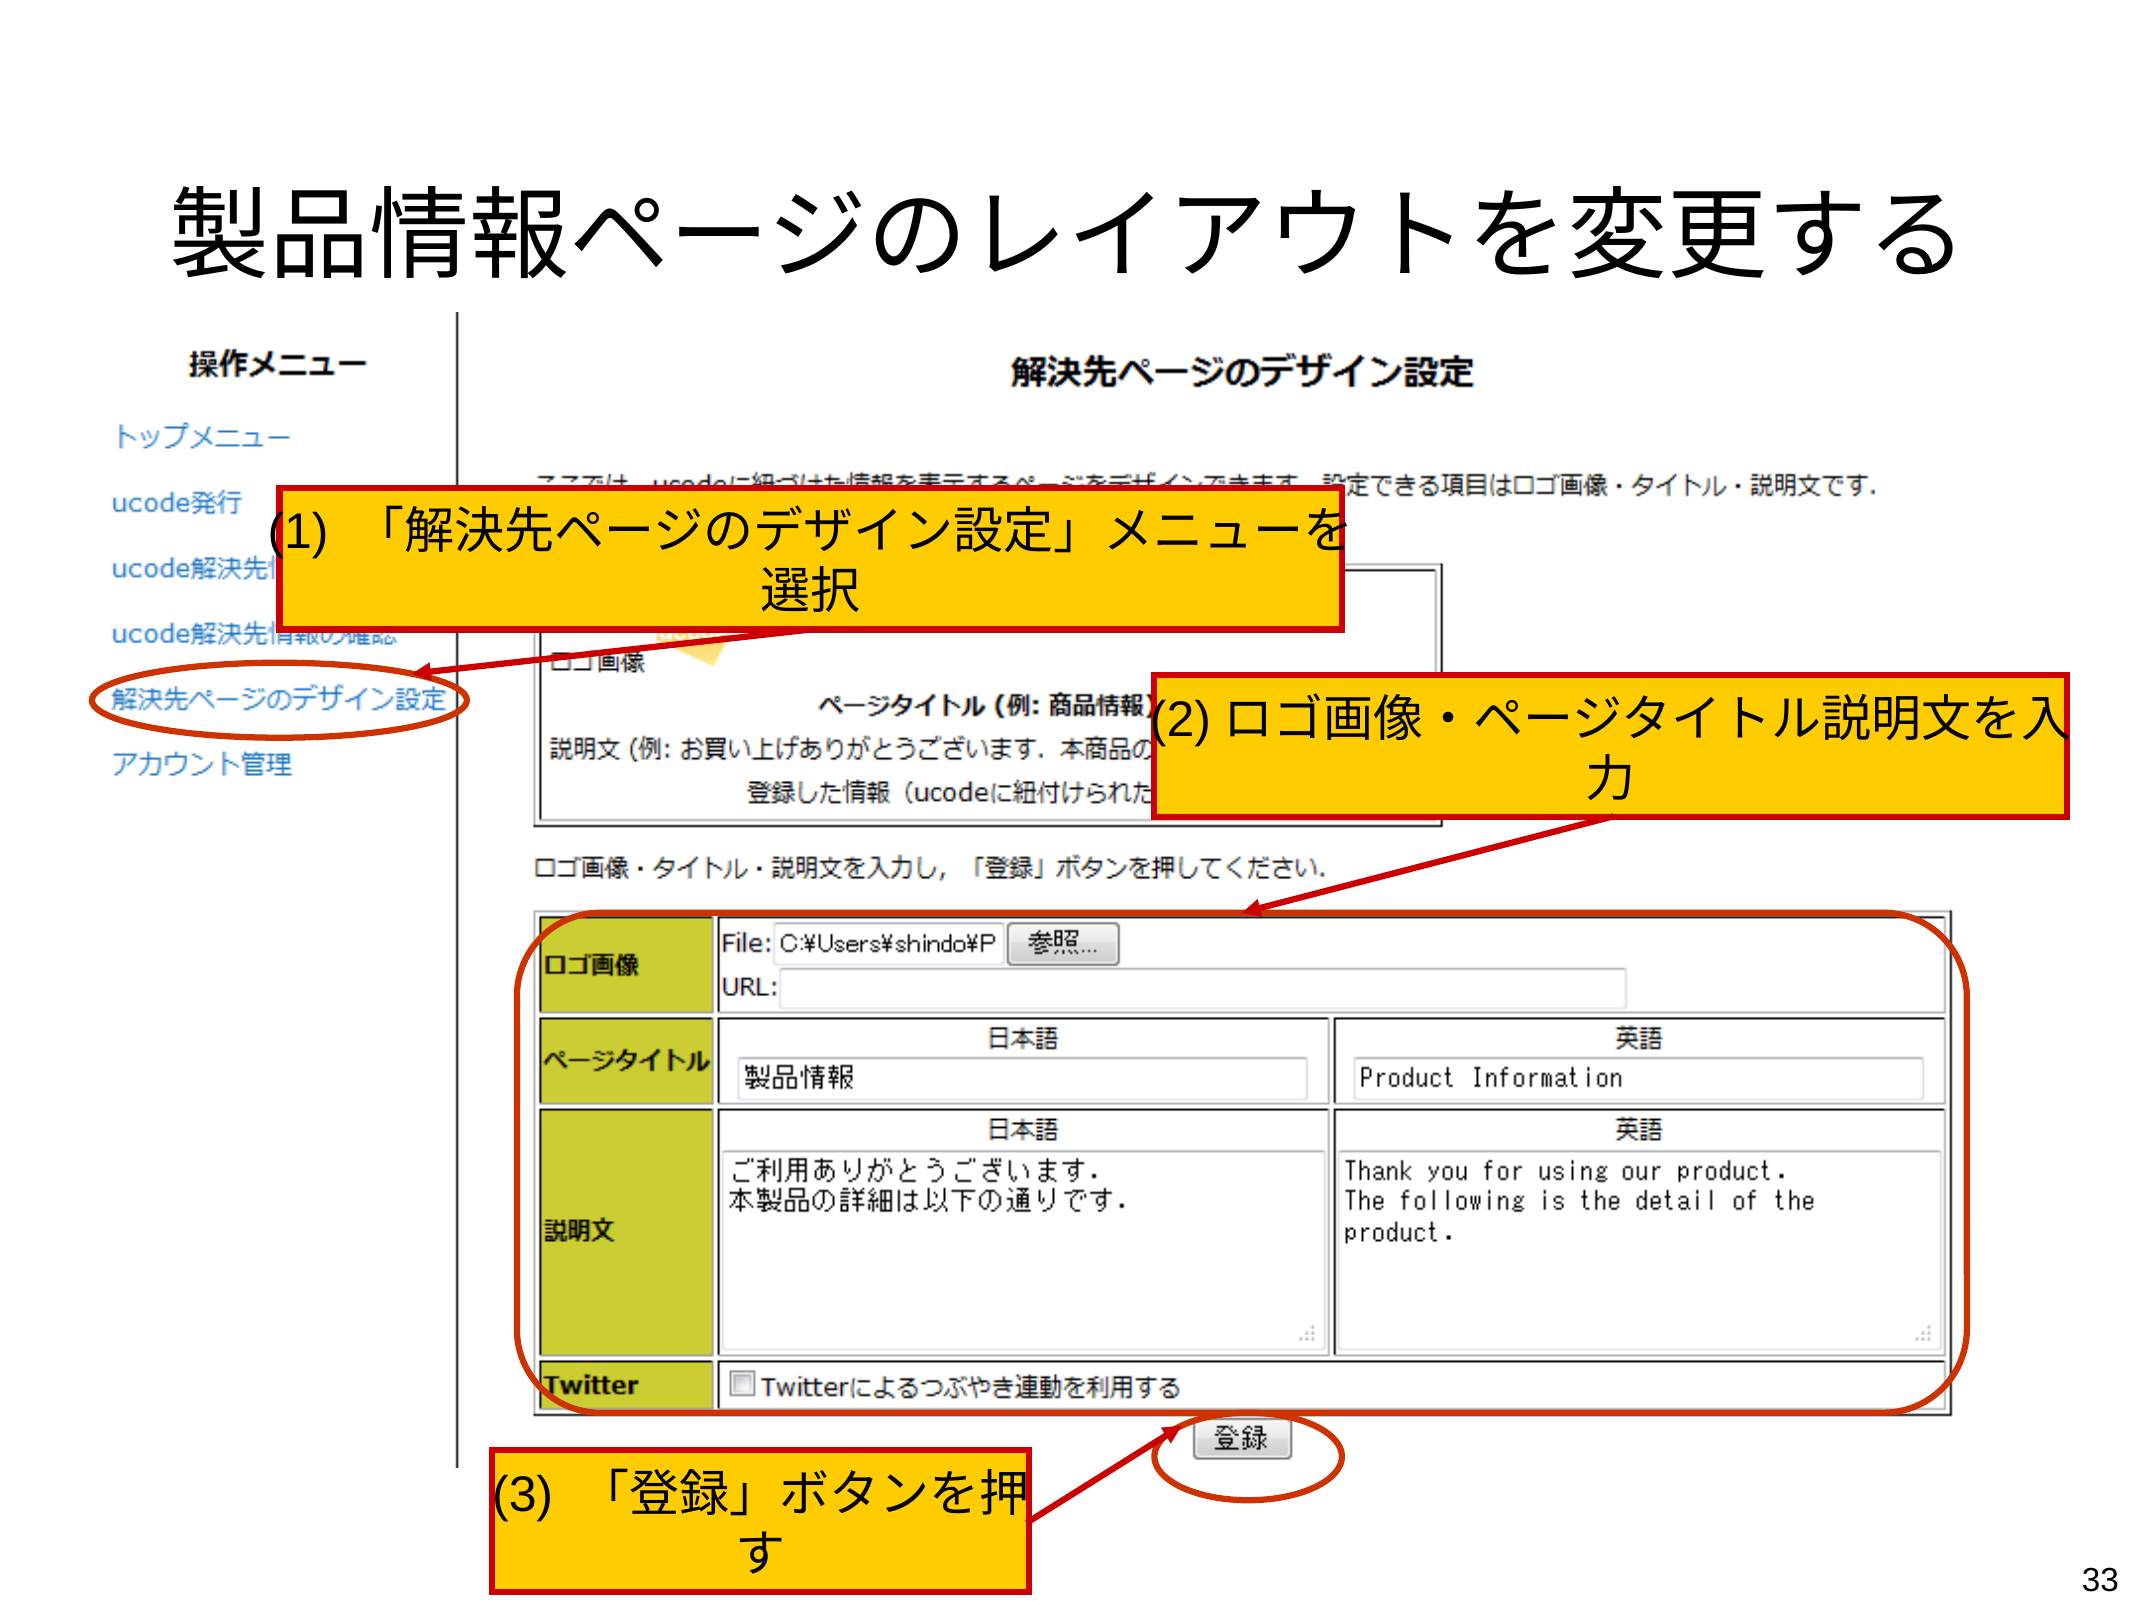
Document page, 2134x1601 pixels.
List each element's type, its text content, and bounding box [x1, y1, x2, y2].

slide_number 33 [1635, 1549, 2134, 1601]
text_box [1187, 1475, 1334, 1501]
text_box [1241, 766, 1611, 910]
title 製品情報ページのレイアウトを変更する [62, 107, 2075, 355]
text_box (3) 「登録」ボタンを押す [491, 1475, 1030, 1593]
text_box (2)ロゴ画像・ページタイトル説明文を入力 [1998, 675, 2067, 817]
text_box [91, 690, 98, 710]
picture [104, 312, 1993, 1468]
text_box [1032, 1422, 1183, 1495]
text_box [411, 578, 811, 671]
